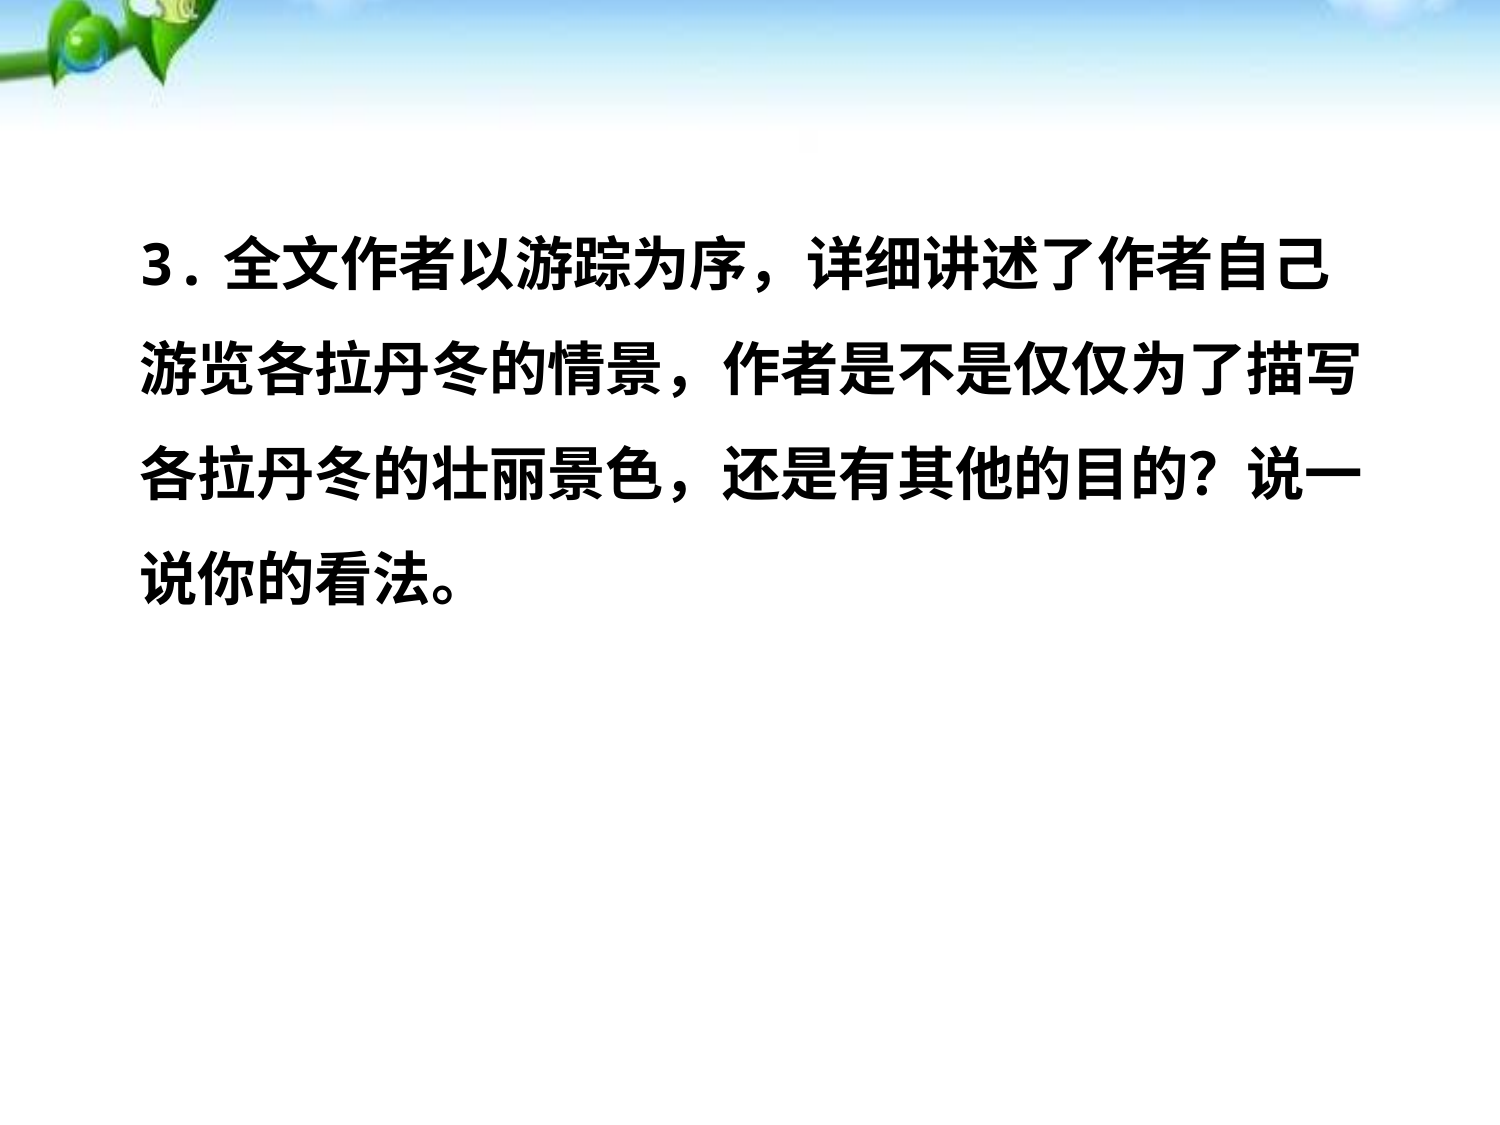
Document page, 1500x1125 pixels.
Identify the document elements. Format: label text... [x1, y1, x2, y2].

text_box 3.全文作者以游踪为序，详细讲述了作者自己游览各拉丹冬的情景，作者是不是仅仅为了描写各拉丹冬的壮丽景色，还是有其他的目的？说一说你的看法。 [125, 185, 1398, 620]
picture [0, 0, 1500, 1125]
